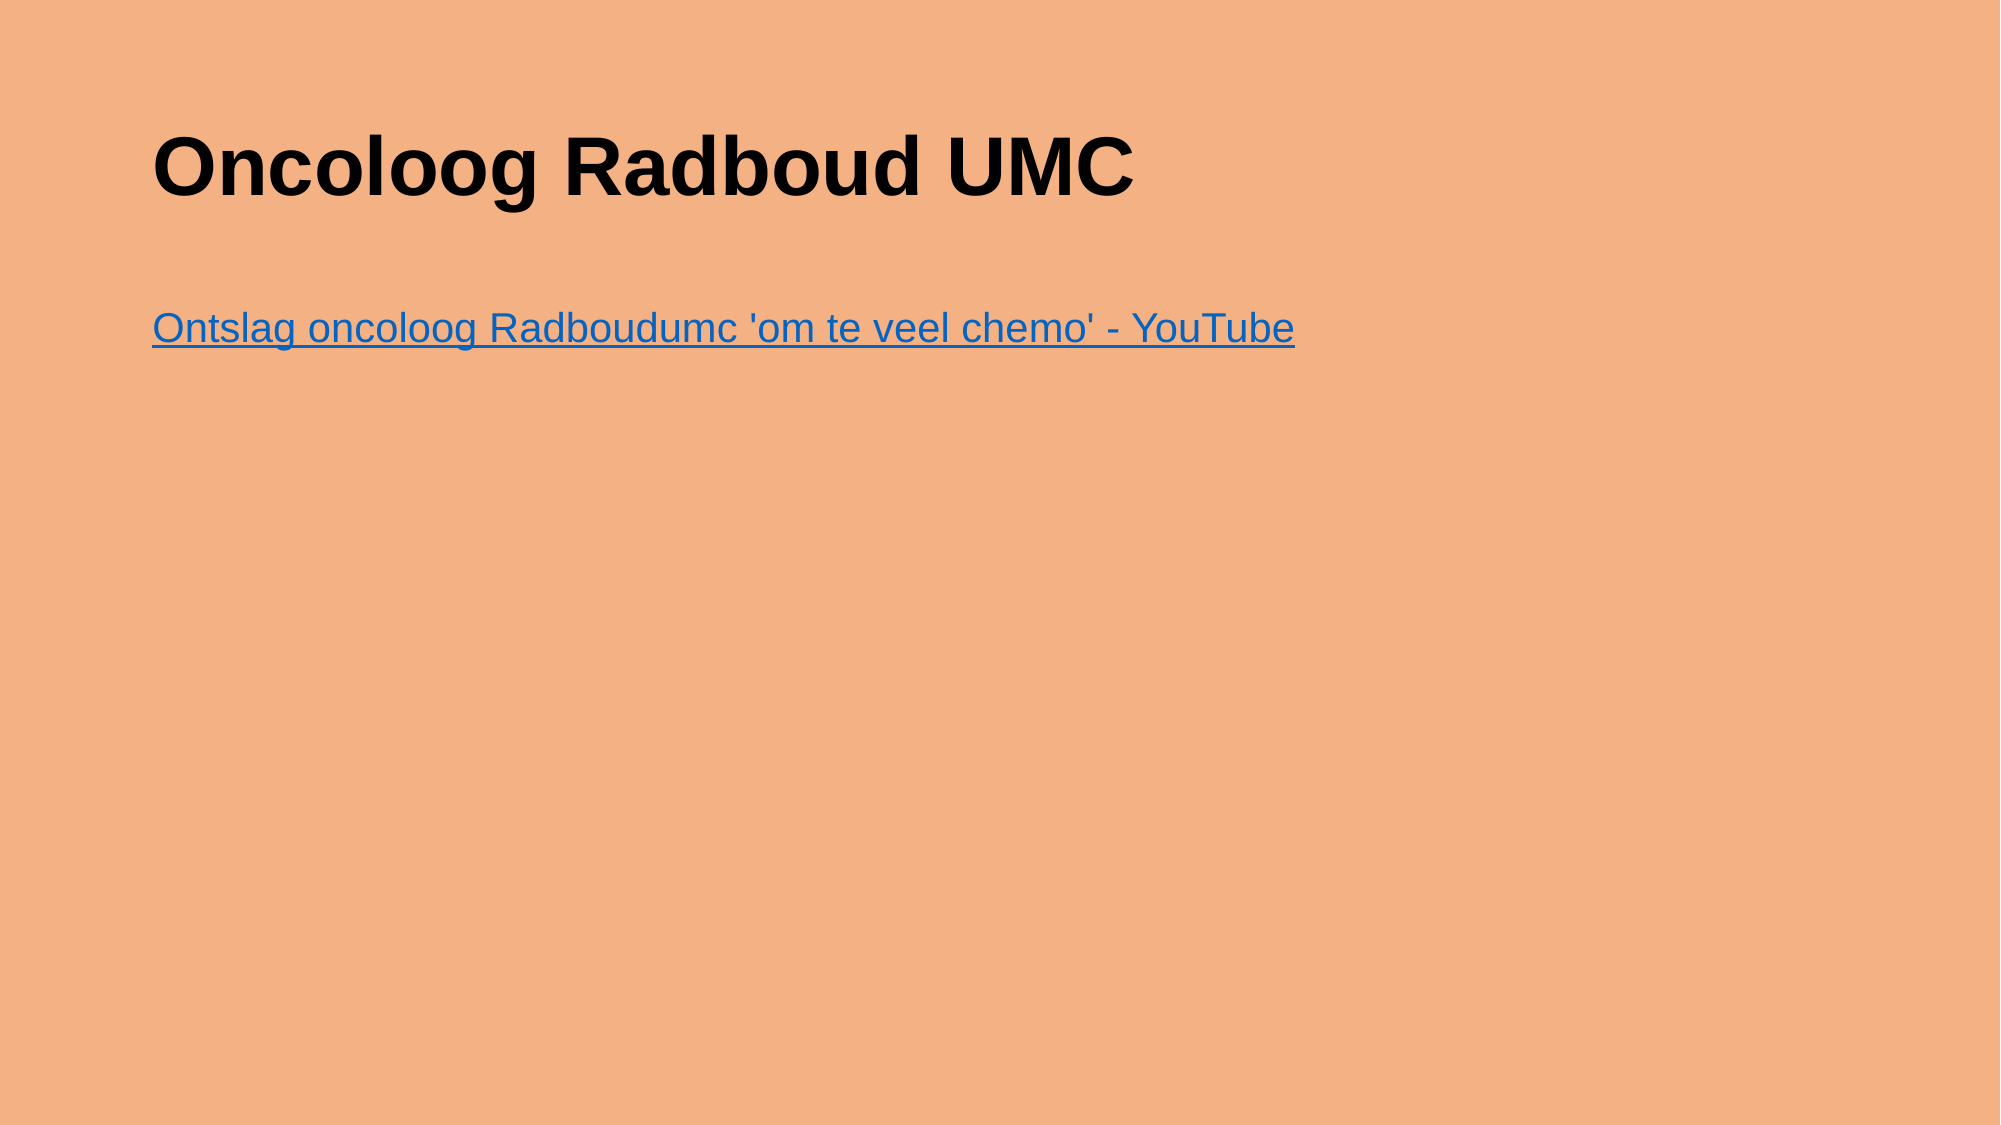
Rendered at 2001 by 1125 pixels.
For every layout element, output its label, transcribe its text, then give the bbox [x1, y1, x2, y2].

list Ontslag oncoloog Radboudumc 'om te veel chemo' - YouTube [137, 299, 1863, 1014]
title Oncoloog Radboud UMC [137, 59, 1863, 278]
